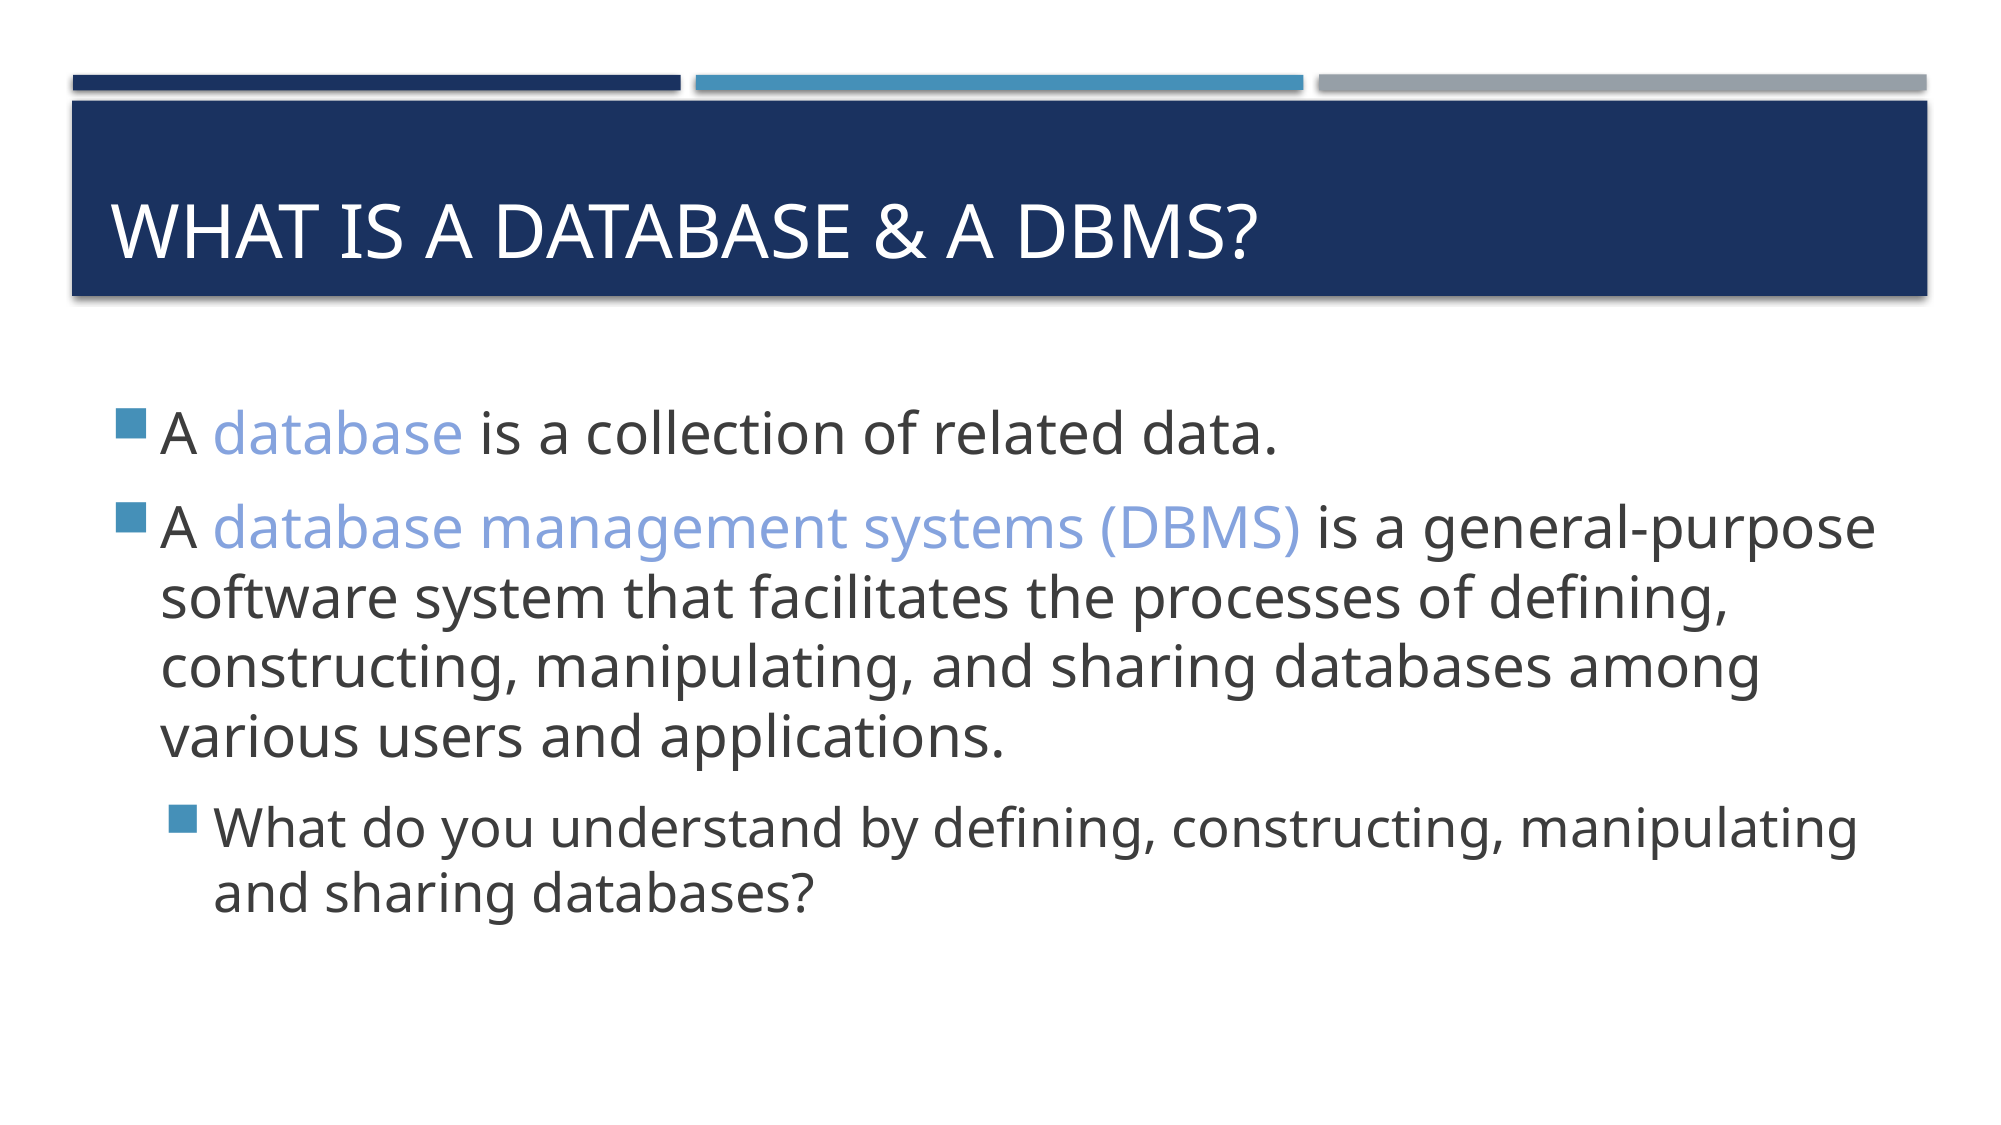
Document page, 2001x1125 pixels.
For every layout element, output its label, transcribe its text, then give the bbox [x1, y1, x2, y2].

title What is a database & a dbms? [95, 115, 1905, 282]
list A database is a collection of related data. A database management systems (DBMS) is a general-purpose software system that facilitates the processes of defining, constructing, manipulating, and sharing databases among various users and applications. What do you understand by defining, constructing, manipulating and sharing databases? [95, 357, 1905, 962]
